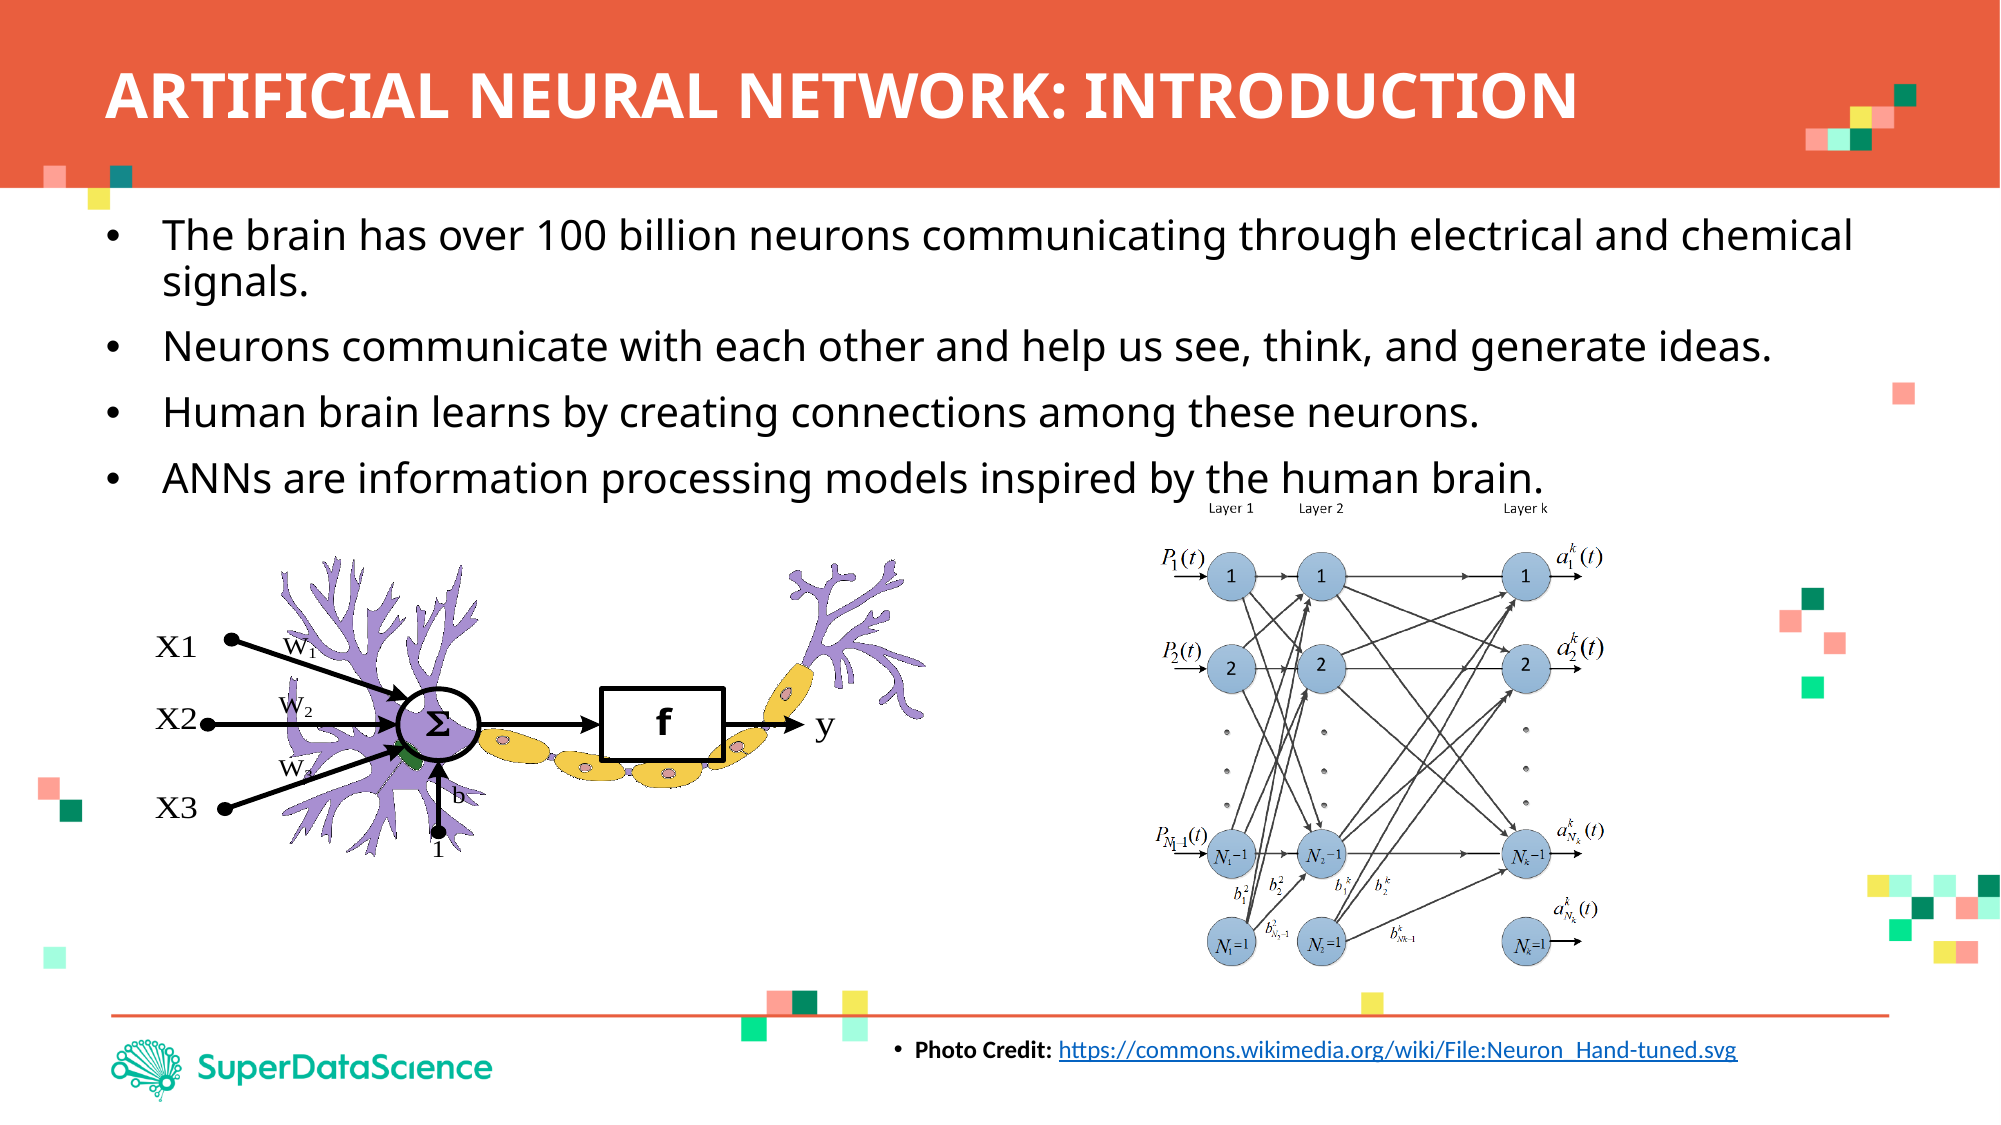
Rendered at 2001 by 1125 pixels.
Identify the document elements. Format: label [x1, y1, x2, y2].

picture [0, 0, 2000, 1125]
text_box [67, 594, 867, 869]
